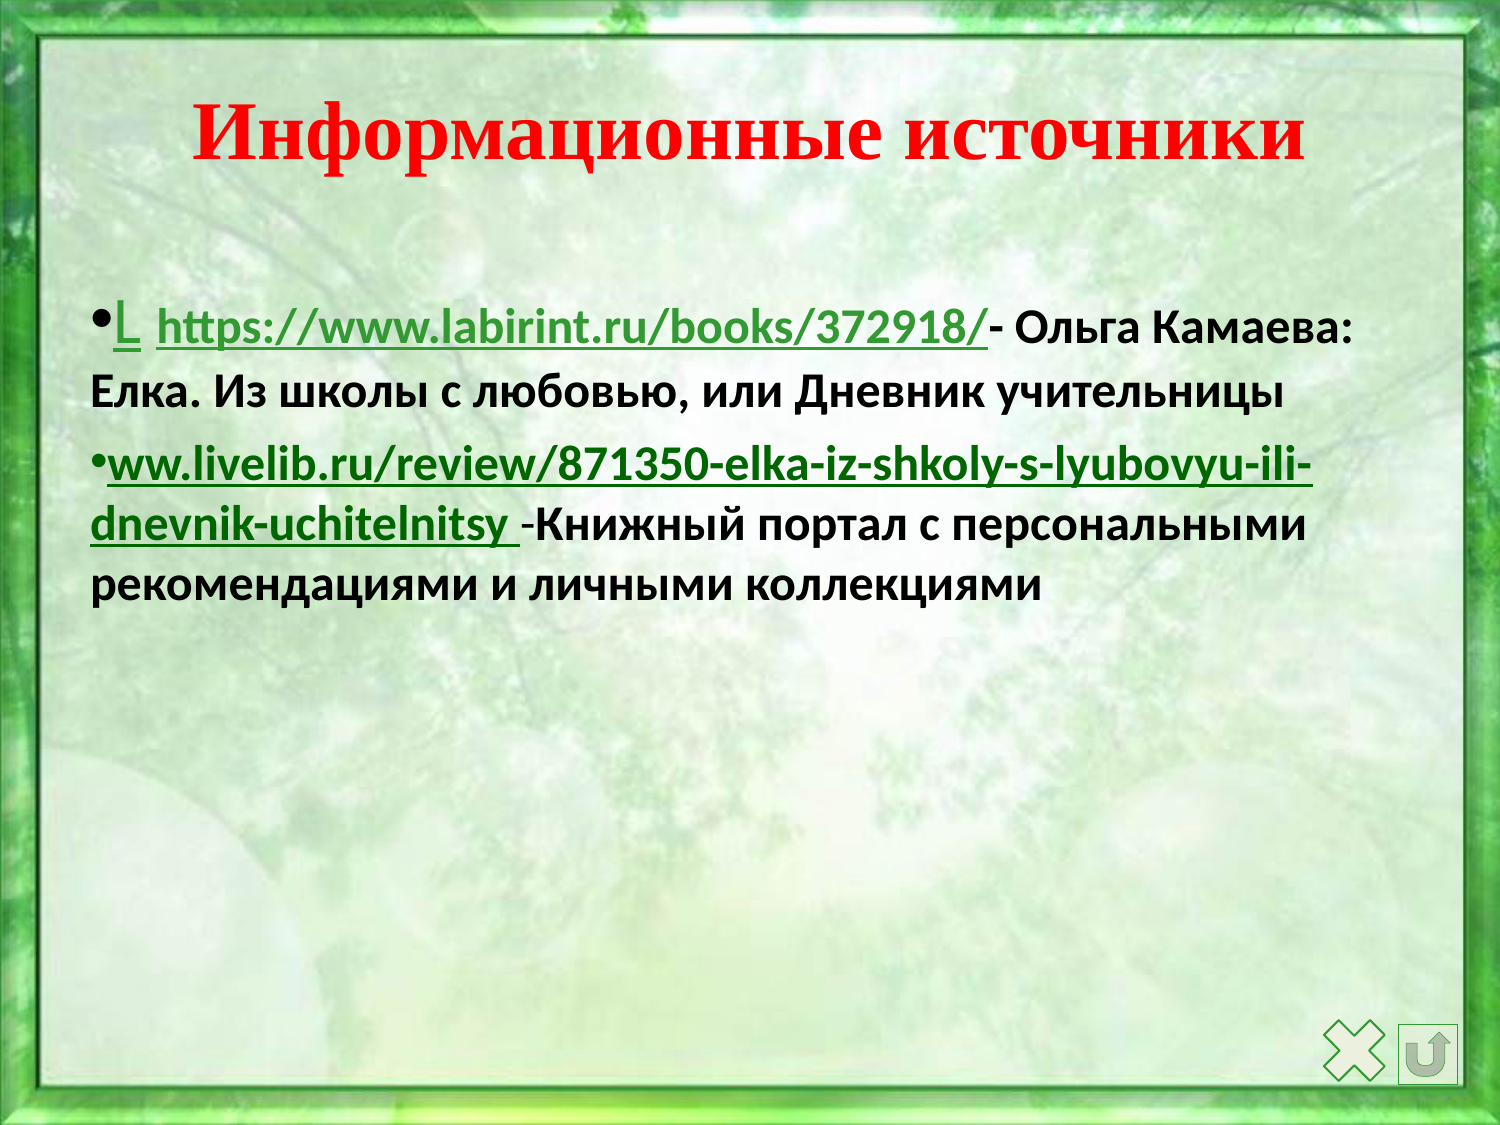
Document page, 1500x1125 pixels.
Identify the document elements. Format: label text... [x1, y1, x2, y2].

text_box [1321, 1018, 1387, 1084]
list L https://www.labirint.ru/books/372918/- Ольга Камаева: Елка. Из школы с любовью, или Дневник учительницы ww.livelib.ru/review/871350-elka-iz-shkoly-s-lyubovyu-ili-dnevnik-uchitelnitsy -Книжный портал с персональными рекомендациями и личными коллекциями [75, 269, 1425, 941]
title Информационные источники [75, 45, 1425, 209]
text_box [1397, 1023, 1460, 1086]
picture [0, 0, 1500, 1125]
